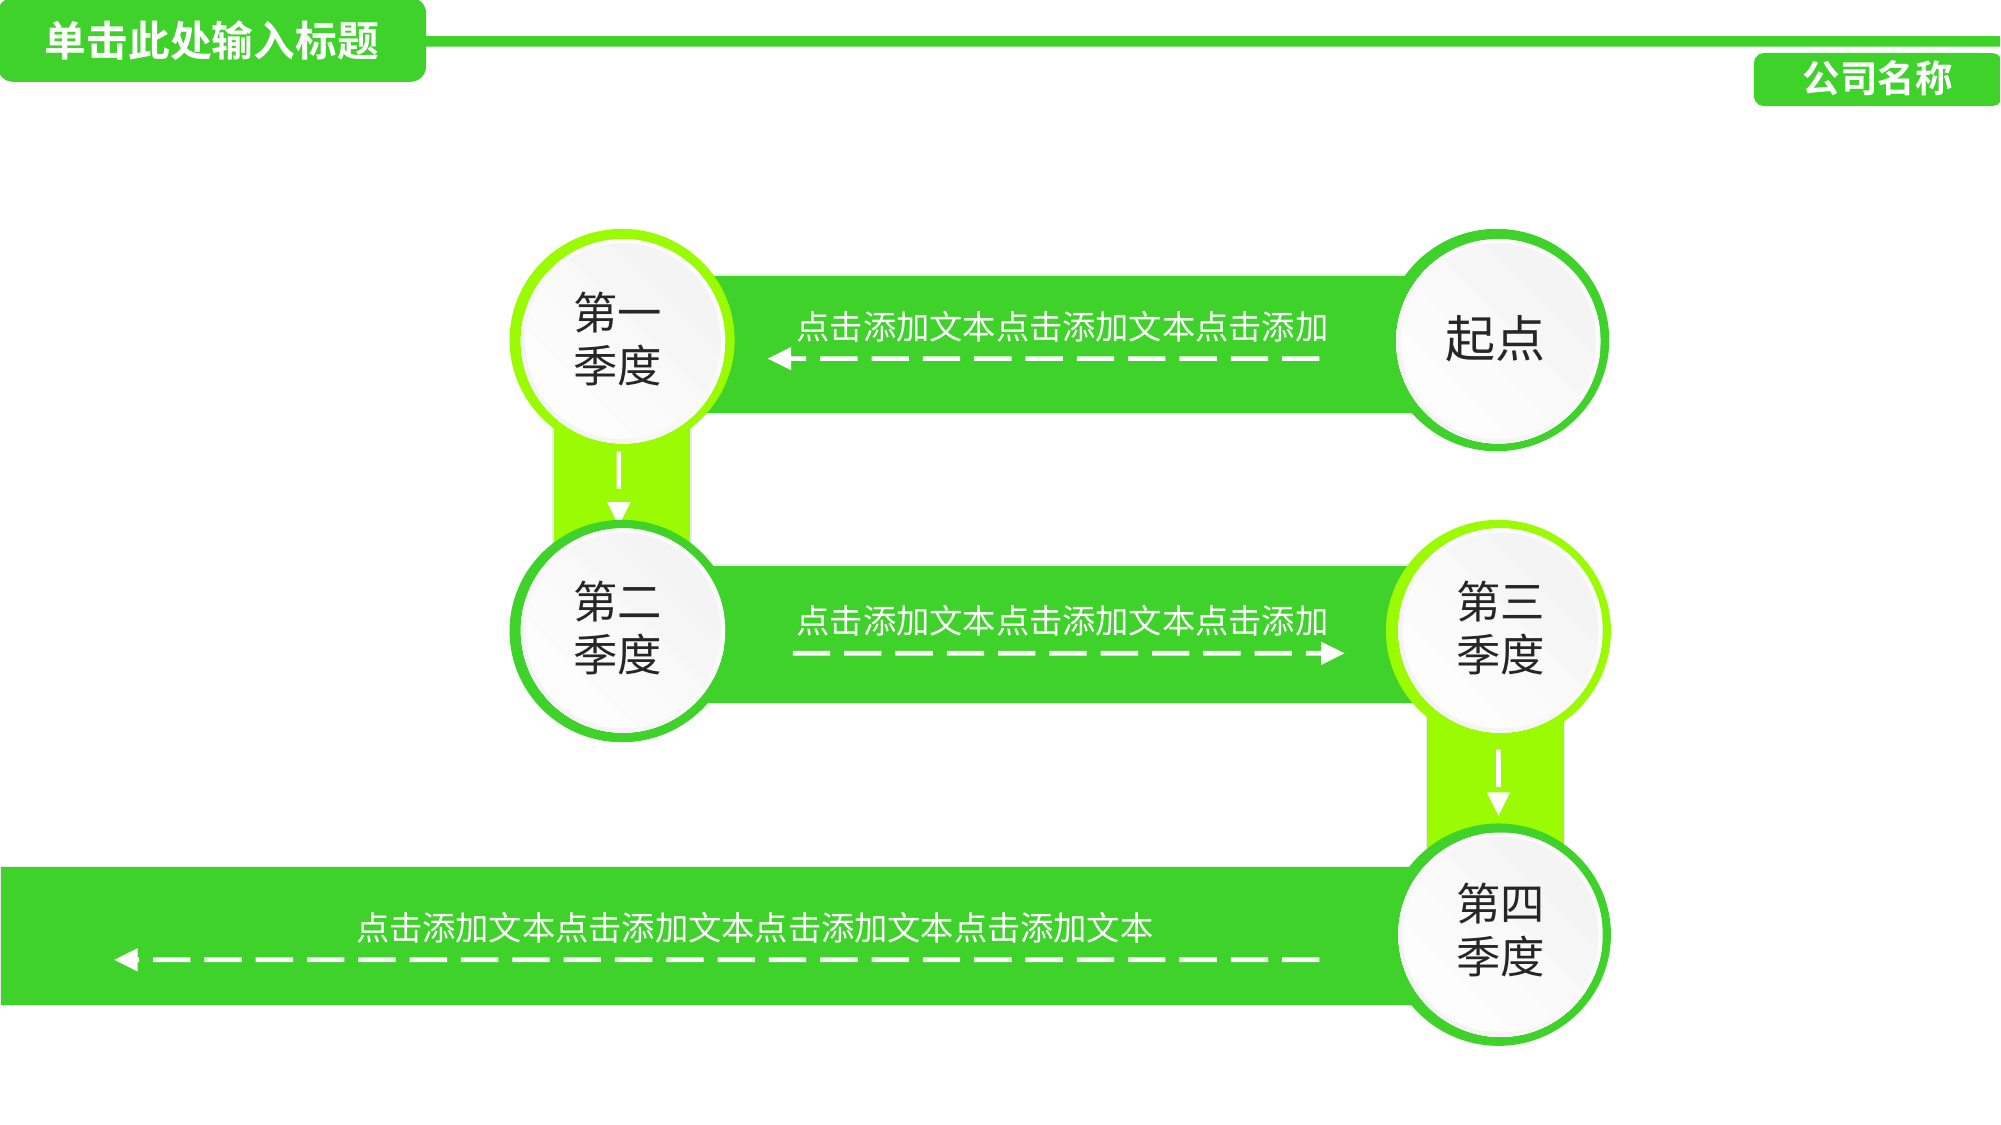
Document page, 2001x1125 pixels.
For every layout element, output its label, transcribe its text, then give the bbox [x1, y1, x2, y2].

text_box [509, 519, 735, 743]
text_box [1385, 519, 1611, 743]
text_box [0, 0, 424, 80]
text_box [1317, 648, 1345, 664]
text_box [1385, 823, 1611, 1046]
text_box [735, 274, 1384, 415]
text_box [1384, 228, 1610, 452]
text_box [553, 452, 691, 519]
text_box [1756, 47, 2000, 108]
text_box [767, 354, 795, 369]
text_box [1426, 743, 1565, 823]
text_box [114, 949, 147, 971]
text_box [608, 503, 630, 519]
text_box 点击添加文本点击添加文本点击添加文本点击添加文本 [190, 879, 1320, 955]
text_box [509, 228, 735, 452]
text_box [0, 866, 1385, 1006]
text_box 点击添加文本点击添加文本点击添加 [772, 278, 1354, 354]
text_box [735, 565, 1385, 704]
text_box [427, 35, 2000, 48]
text_box 点击添加文本点击添加文本点击添加 [772, 573, 1354, 648]
text_box [1488, 784, 1509, 816]
